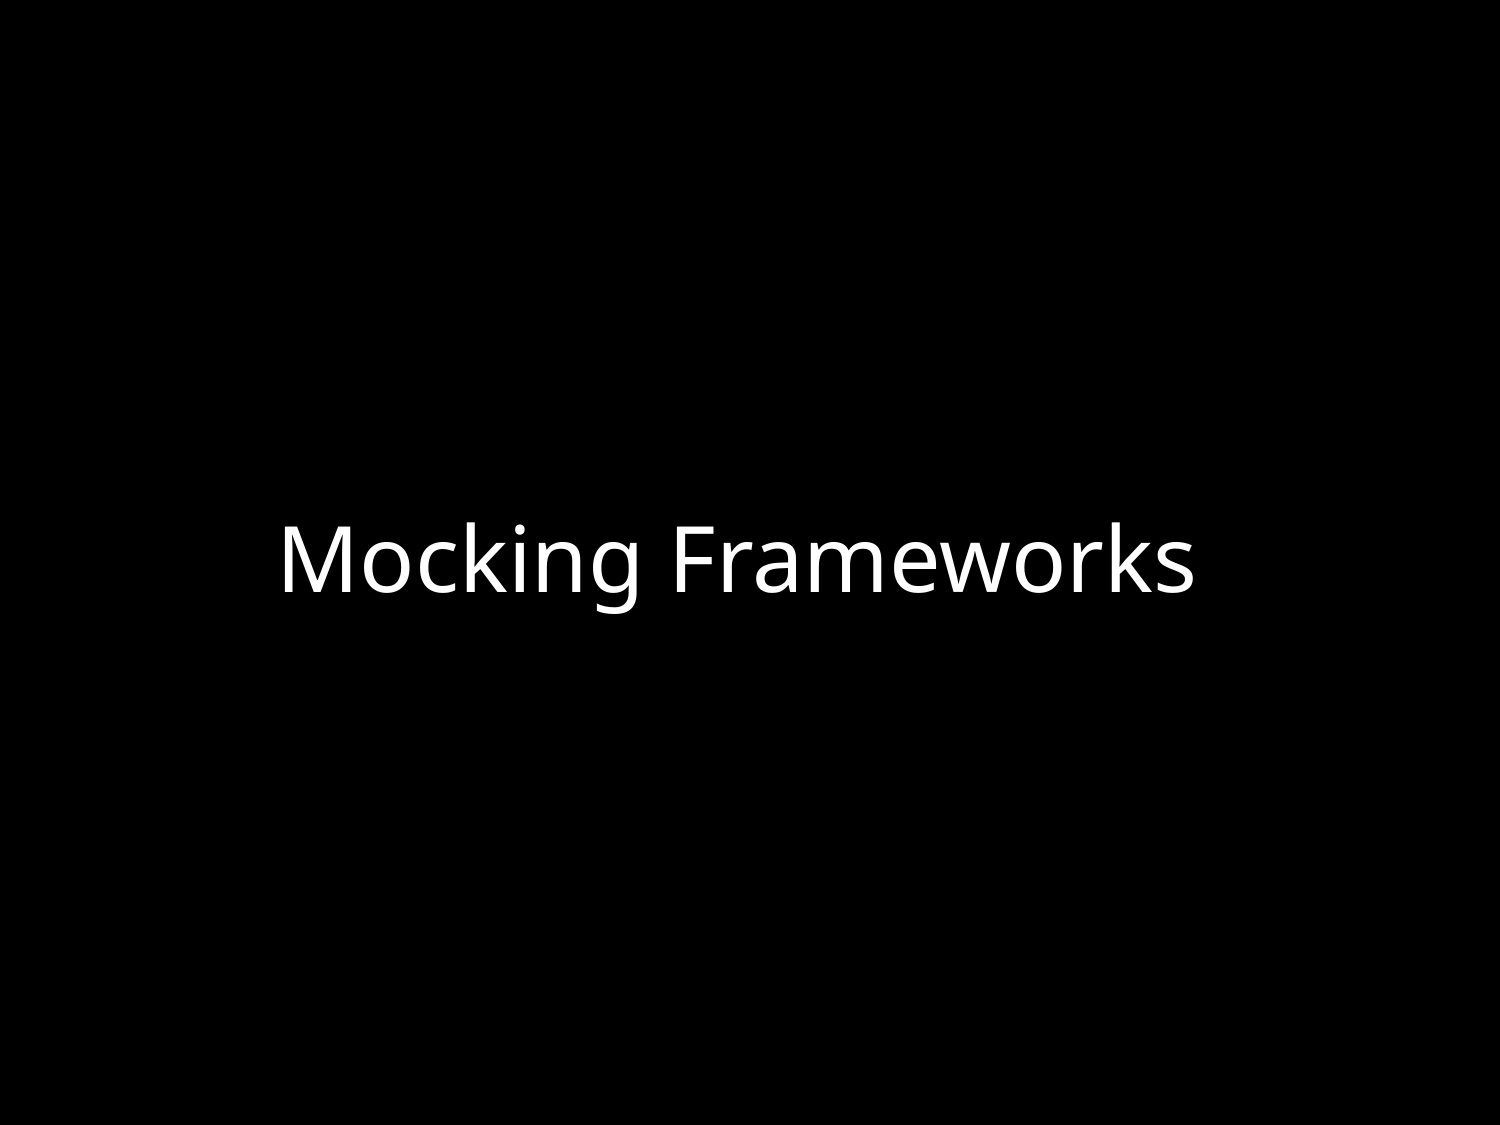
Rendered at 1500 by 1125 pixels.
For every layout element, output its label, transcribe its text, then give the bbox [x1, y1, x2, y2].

title Mocking Frameworks [62, 462, 1413, 650]
